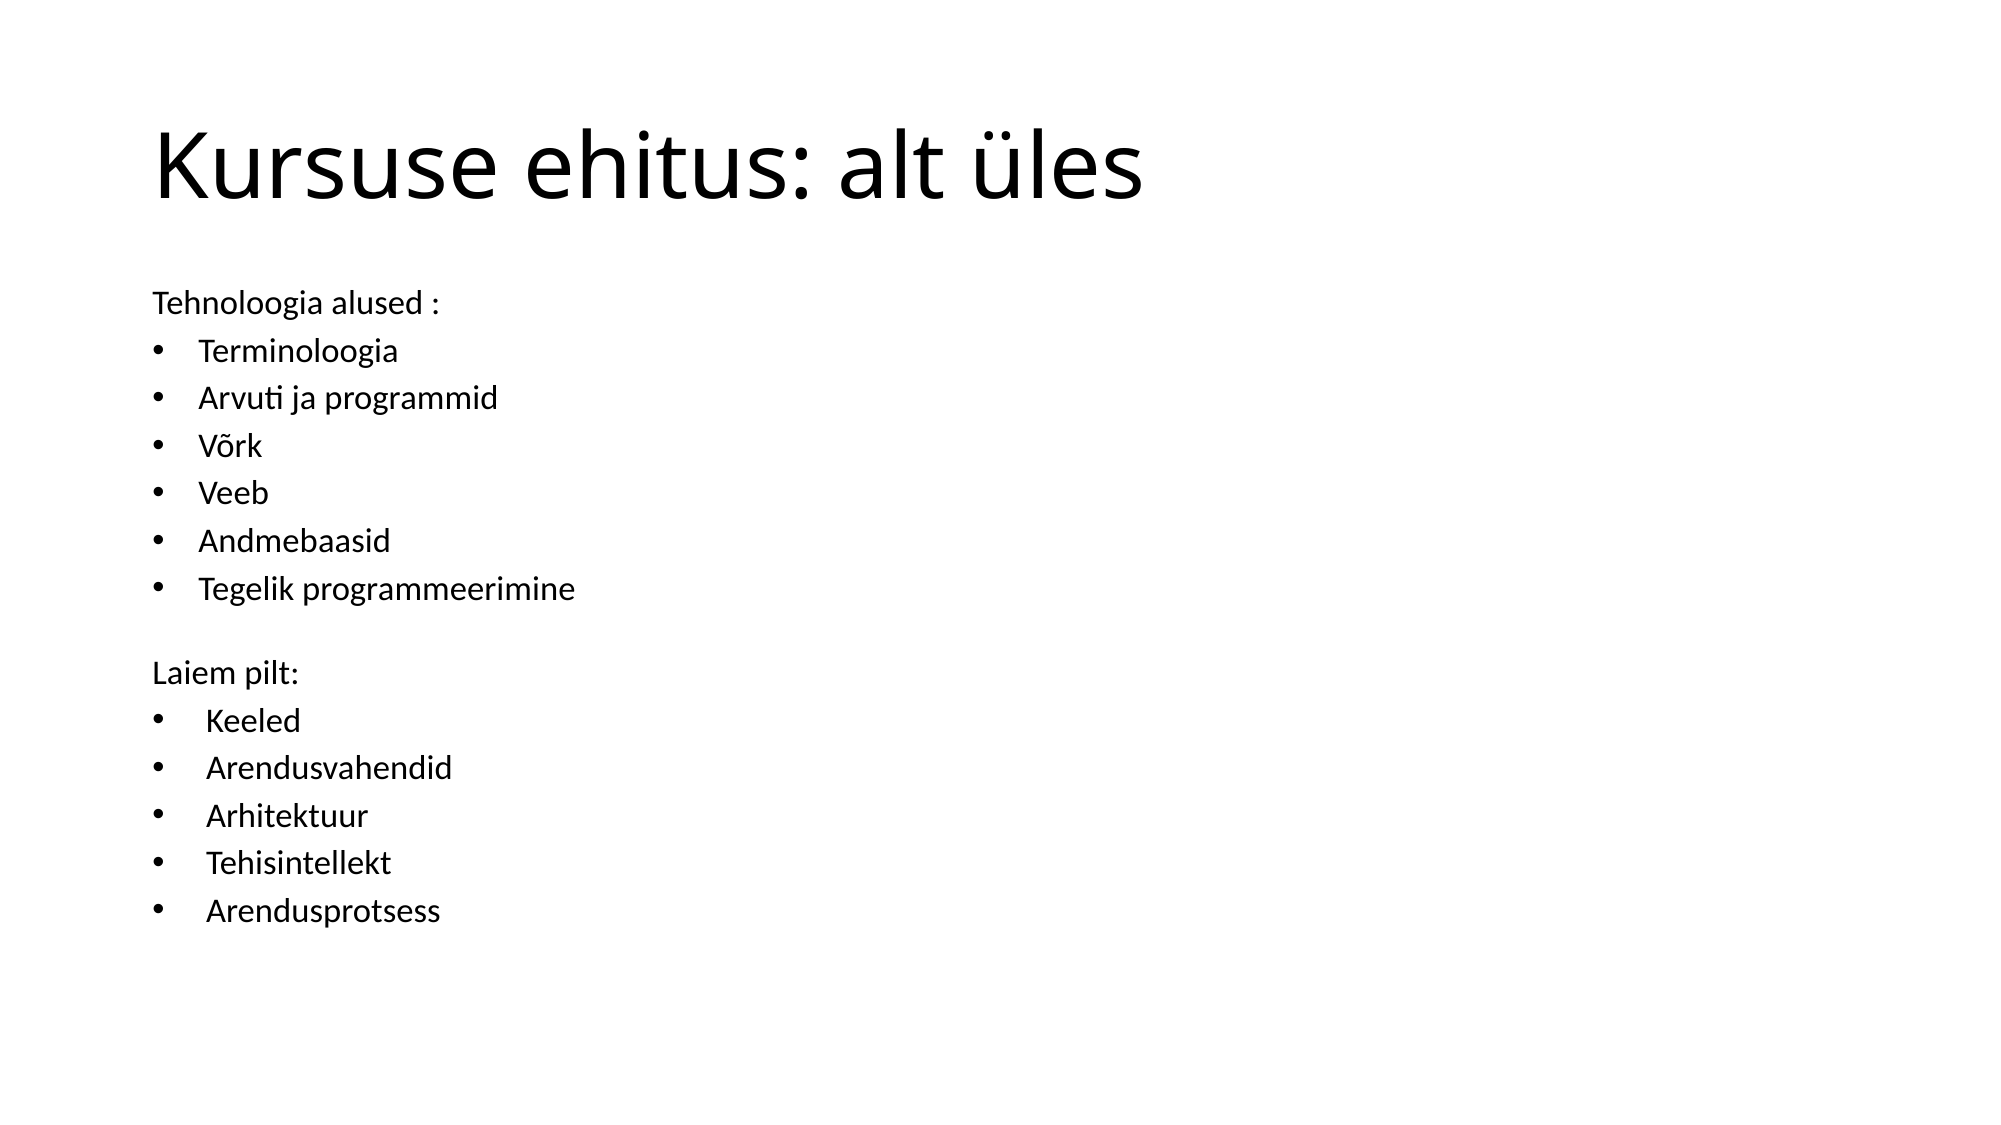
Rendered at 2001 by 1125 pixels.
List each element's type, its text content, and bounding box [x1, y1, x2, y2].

title Kursuse ehitus: alt üles [137, 59, 1863, 278]
list Tehnoloogia alused : Terminoloogia Arvuti ja programmid Võrk Veeb Andmebaasid Tegelik programmeerimine Laiem pilt: Keeled Arendusvahendid Arhitektuur Tehisintellekt Arendusprotsess [137, 277, 1488, 1020]
